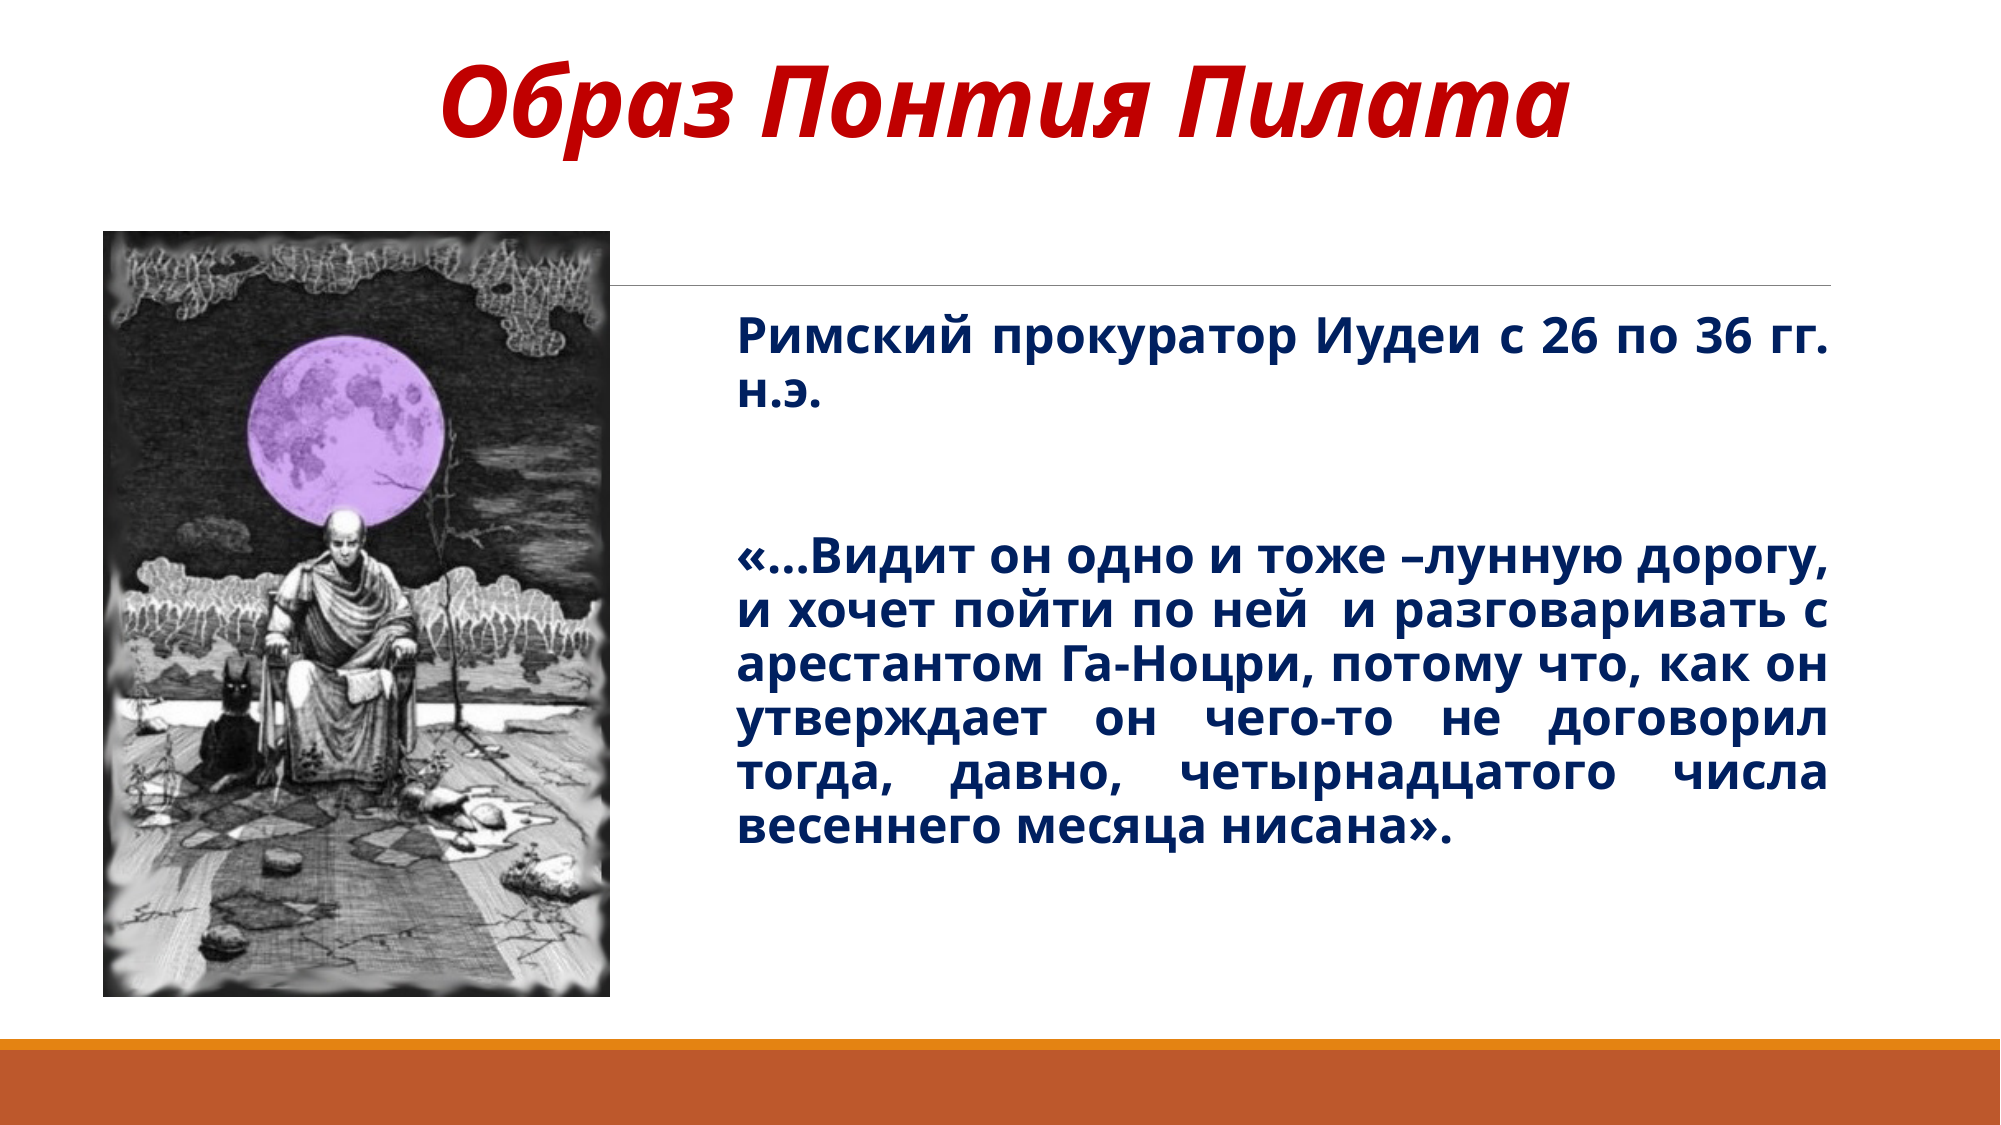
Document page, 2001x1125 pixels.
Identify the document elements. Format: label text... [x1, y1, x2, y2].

picture [103, 231, 611, 998]
title Образ Понтия Пилата [180, 47, 1830, 285]
list Римский прокуратор Иудеи с 26 по 36 гг. н.э. «…Видит он одно и тоже –лунную дорогу, и хочет пойти по ней и разговаривать с арестантом Га-Ноцри, потому что, как он утверждает он чего-то не договорил тогда, давно, четырнадцатого числа весеннего месяца нисана». [721, 302, 1830, 963]
